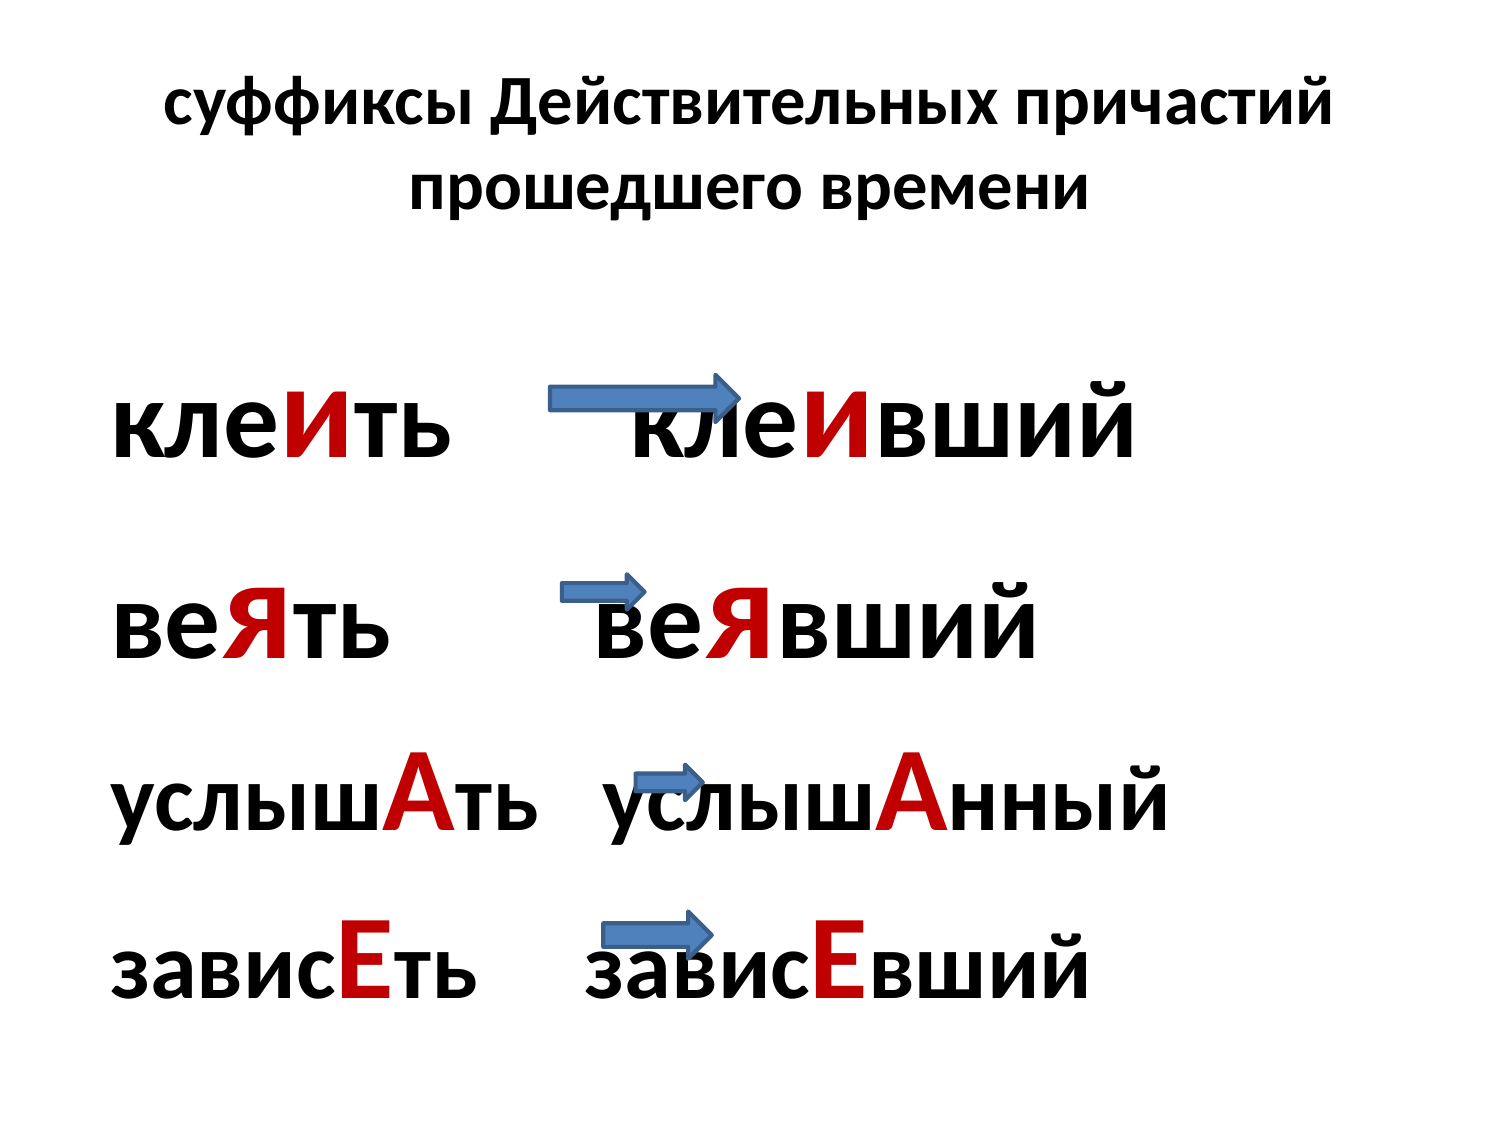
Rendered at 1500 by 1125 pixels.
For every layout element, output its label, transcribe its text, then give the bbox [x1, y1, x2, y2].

text_box [601, 909, 714, 961]
text_box [559, 572, 647, 612]
list клеить клеивший веять веявший услышАть услышАнный зависЕть зависЕвший [88, 314, 1468, 1038]
text_box [633, 762, 705, 803]
title суффиксы Действительных причастий прошедшего времени [75, 45, 1425, 233]
text_box [547, 372, 742, 425]
